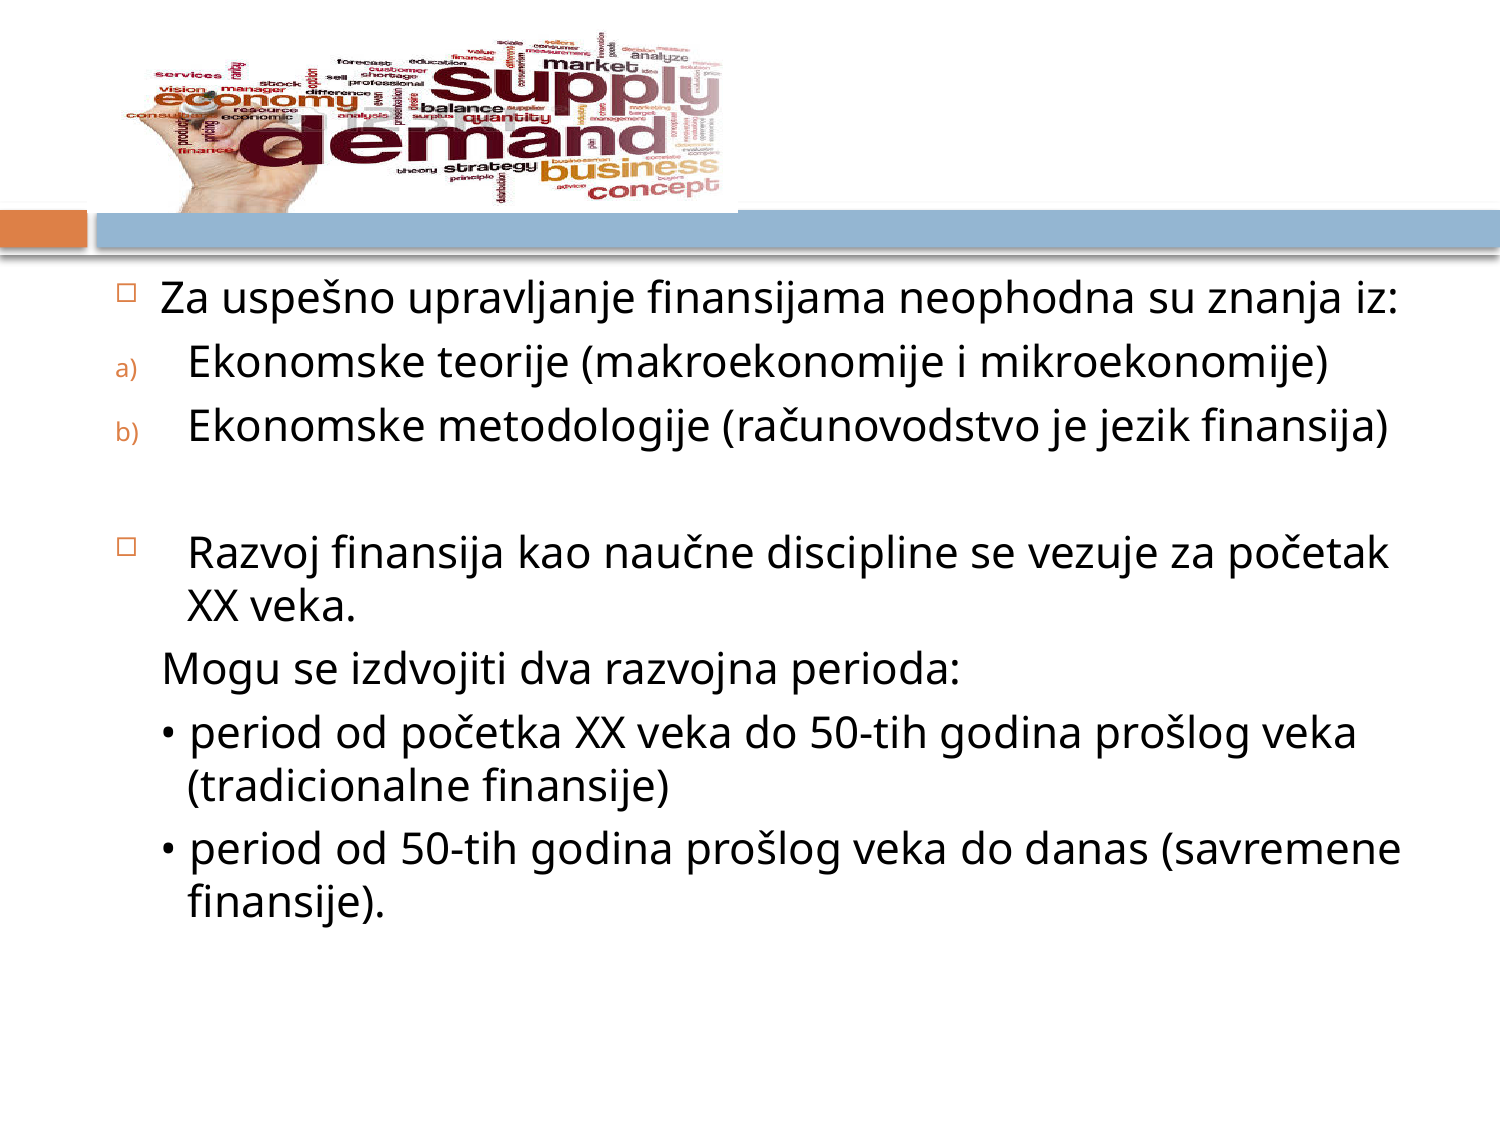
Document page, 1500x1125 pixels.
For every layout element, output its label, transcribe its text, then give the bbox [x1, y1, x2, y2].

picture [87, 24, 738, 213]
list Za uspešno upravljanje finansijama neophodna su znanja iz: Ekonomske teorije (makroekonomije i mikroekonomije) Ekonomske metodologije (računovodstvo je jezik finansija) Razvoj finansija kao naučne discipline se vezuje za početak XX veka. Mogu se izdvojiti dva razvojna perioda: • period od početka XX veka do 50-tih godina prošlog veka (tradicionalne finansije) • period od 50-tih godina prošlog veka do danas (savremene finansije). [100, 262, 1438, 1000]
